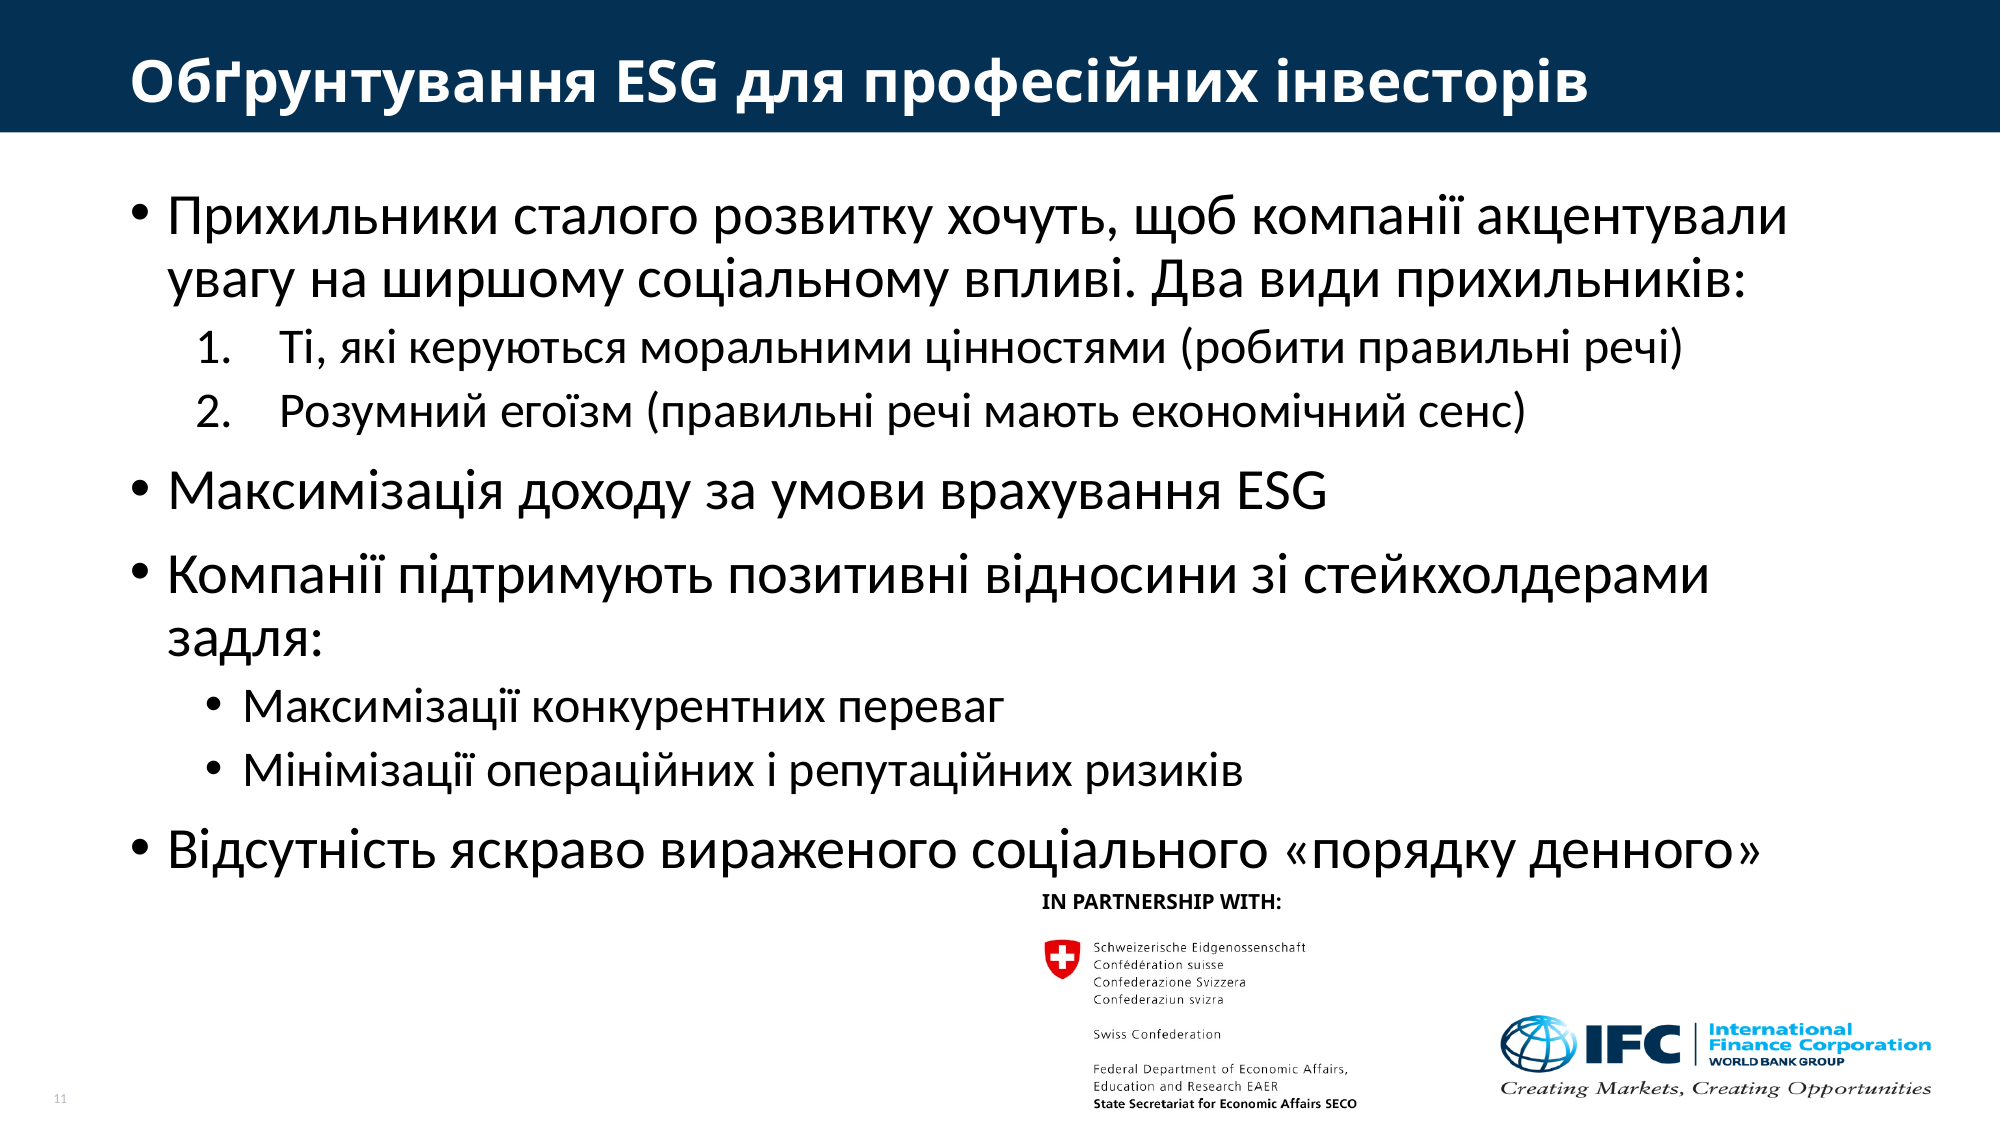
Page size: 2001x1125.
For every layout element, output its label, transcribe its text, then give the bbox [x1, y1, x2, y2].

picture [1526, 1026, 1536, 1034]
list Прихильники сталого розвитку хочуть, щоб компанії акцентували увагу на ширшому соціальному впливі. Два види прихильників: Ті, які керуються моральними цінностями (робити правильні речі) Розумний егоїзм (правильні речі мають економічний сенс) Максимізація доходу за умови врахування ESG Компанії підтримують позитивні відносини зі стейкхолдерами задля: Максимізації конкурентних переваг Mінімізації операційних і репутаційних ризиків Відсутність яскраво вираженого соціального «порядку денного» [114, 176, 1840, 891]
slide_number 11 [0, 1068, 121, 1125]
title Обґрунтування ESG для професійних інвесторів [114, 49, 1890, 119]
picture [1526, 1015, 1931, 1098]
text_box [1027, 881, 1526, 1111]
